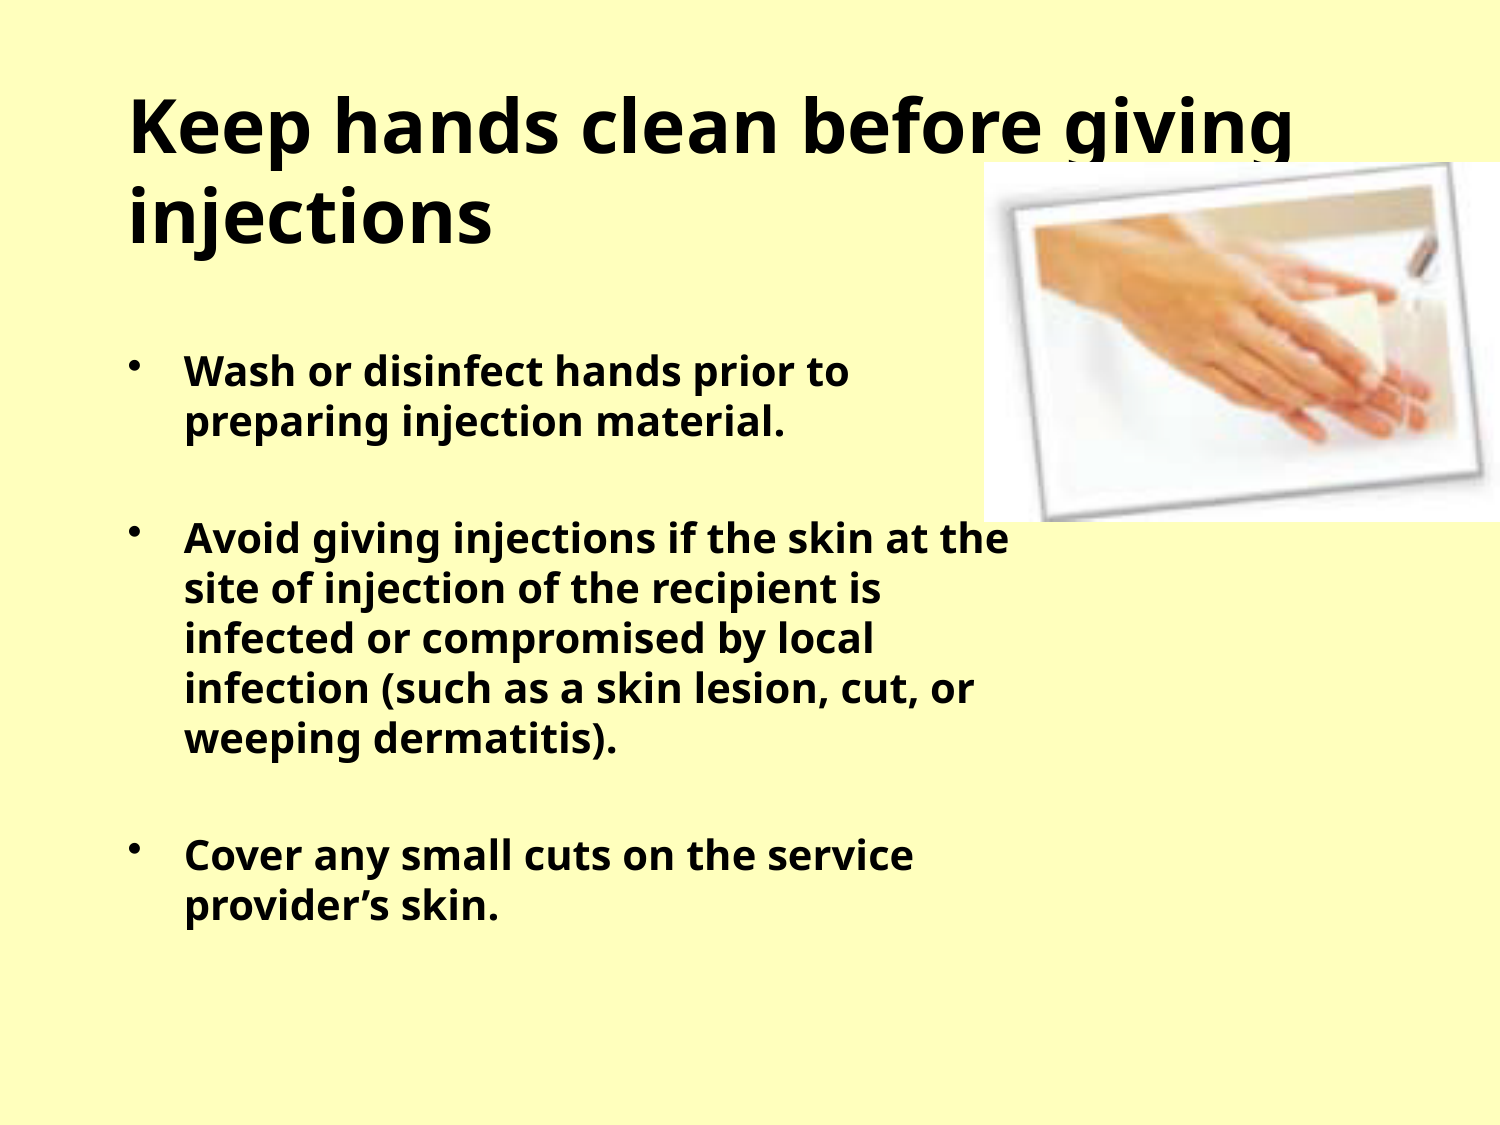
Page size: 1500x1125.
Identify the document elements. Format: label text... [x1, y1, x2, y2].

list Wash or disinfect hands prior to preparing injection material. Avoid giving injections if the skin at the site of injection of the recipient is infected or compromised by local infection (such as a skin lesion, cut, or weeping dermatitis). Cover any small cuts on the service provider’s skin. [112, 337, 1076, 1013]
title Keep hands clean before giving injections [112, 99, 1363, 238]
picture [984, 162, 1500, 522]
